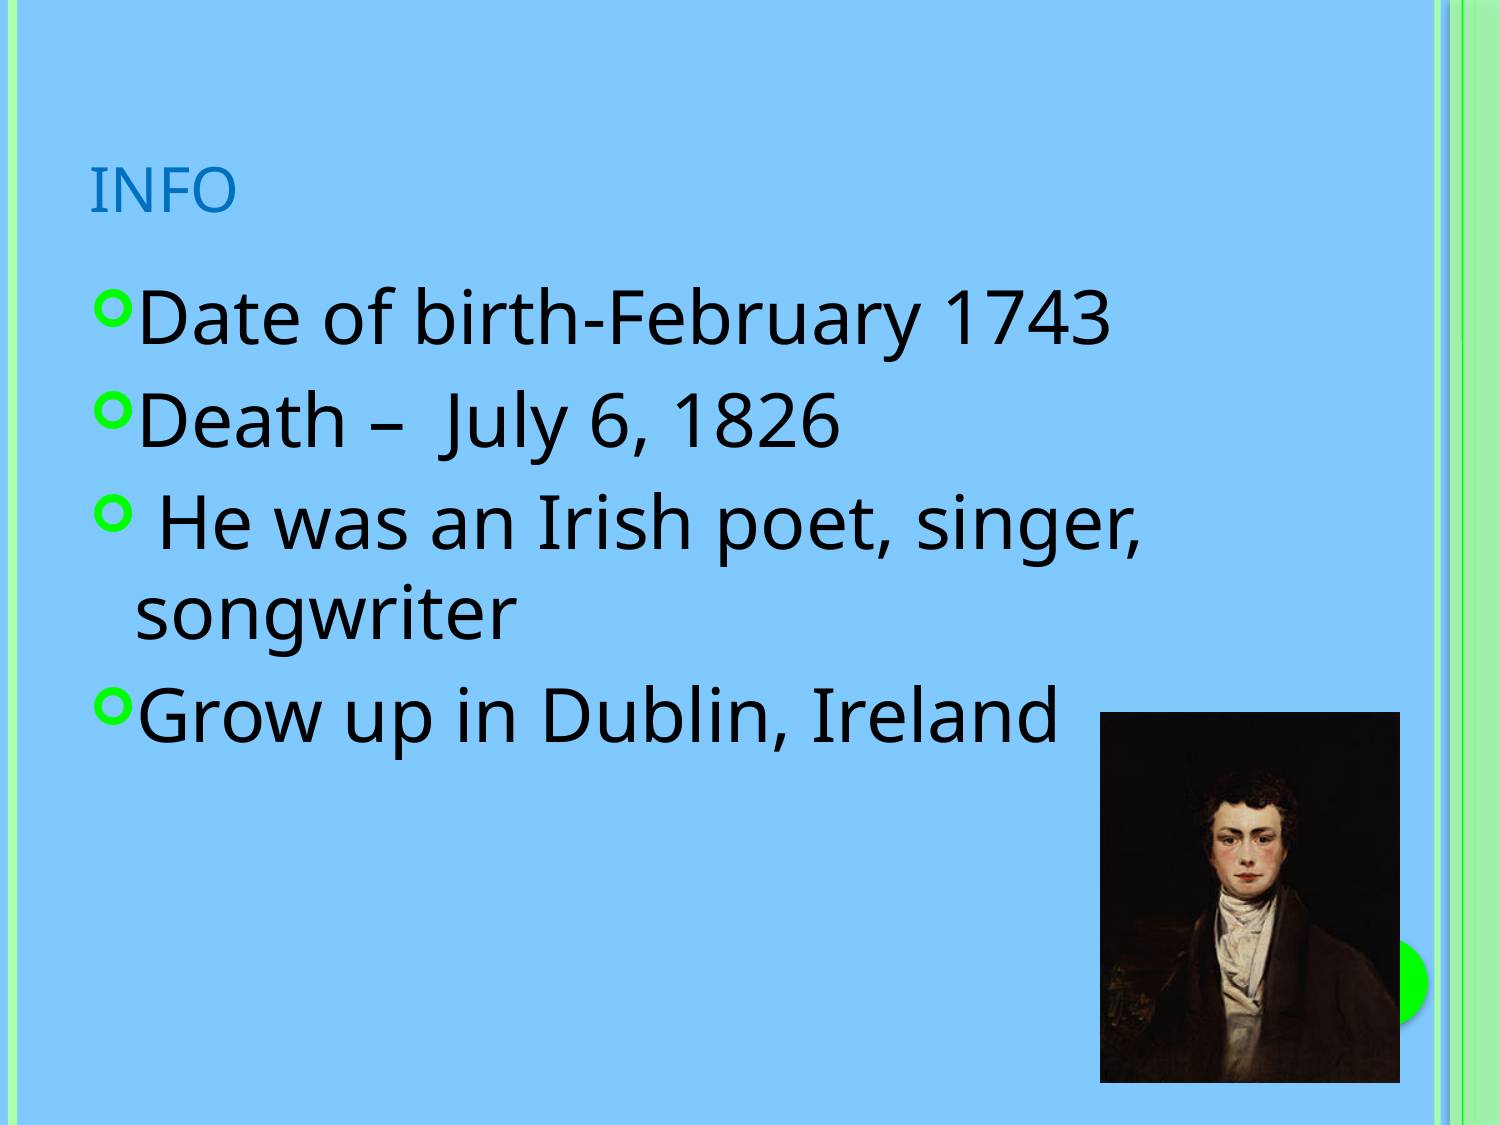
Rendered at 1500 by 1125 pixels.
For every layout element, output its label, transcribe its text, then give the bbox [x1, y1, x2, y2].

title Info [75, 45, 1300, 233]
list Date of birth-February 1743 Death – July 6, 1826 He was an Irish poet, singer, songwriter Grow up in Dublin, Ireland [75, 262, 1300, 1062]
picture [1099, 711, 1401, 1083]
